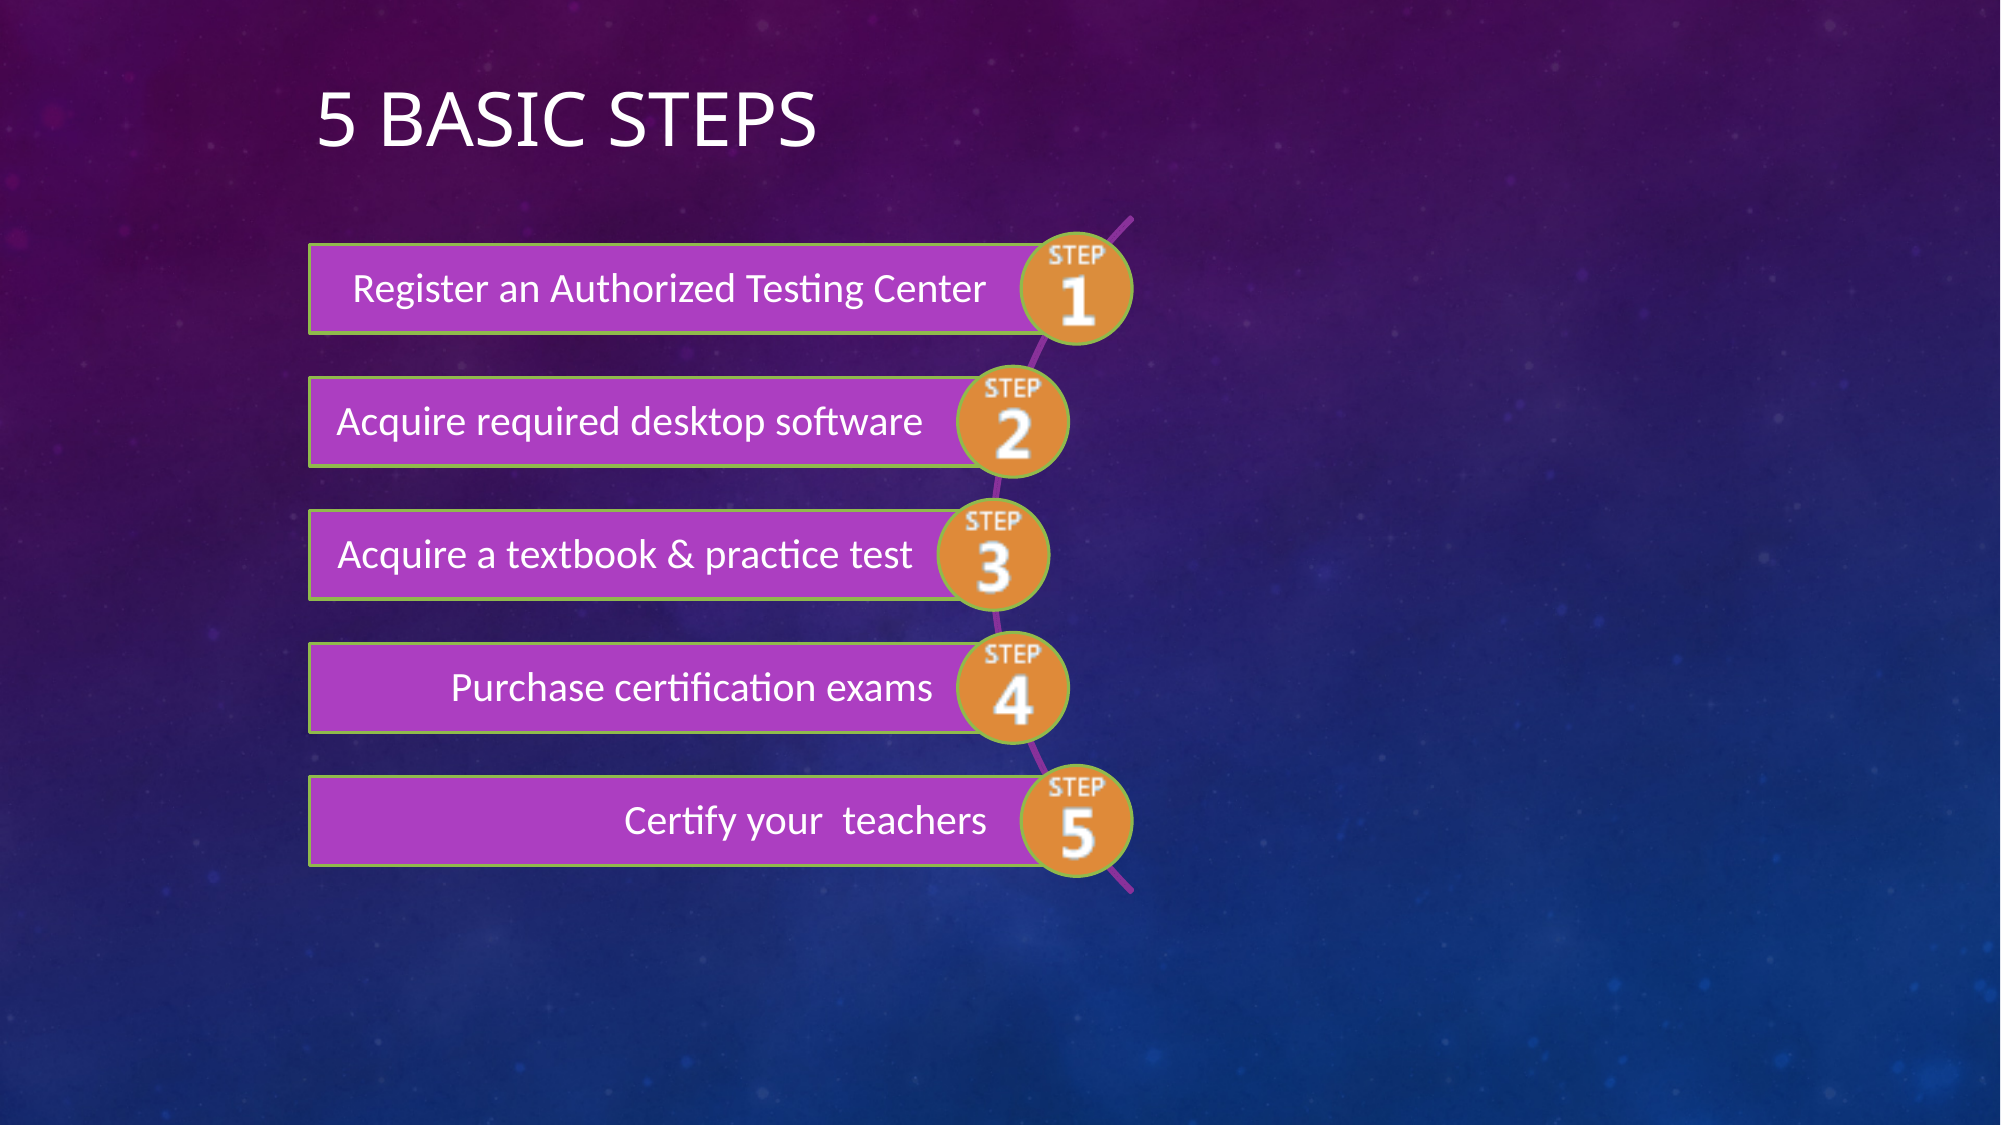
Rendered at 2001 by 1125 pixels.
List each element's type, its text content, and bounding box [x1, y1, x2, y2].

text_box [299, 199, 1144, 910]
picture [0, 0, 2001, 1125]
title 5 basic steps [300, 64, 1733, 170]
